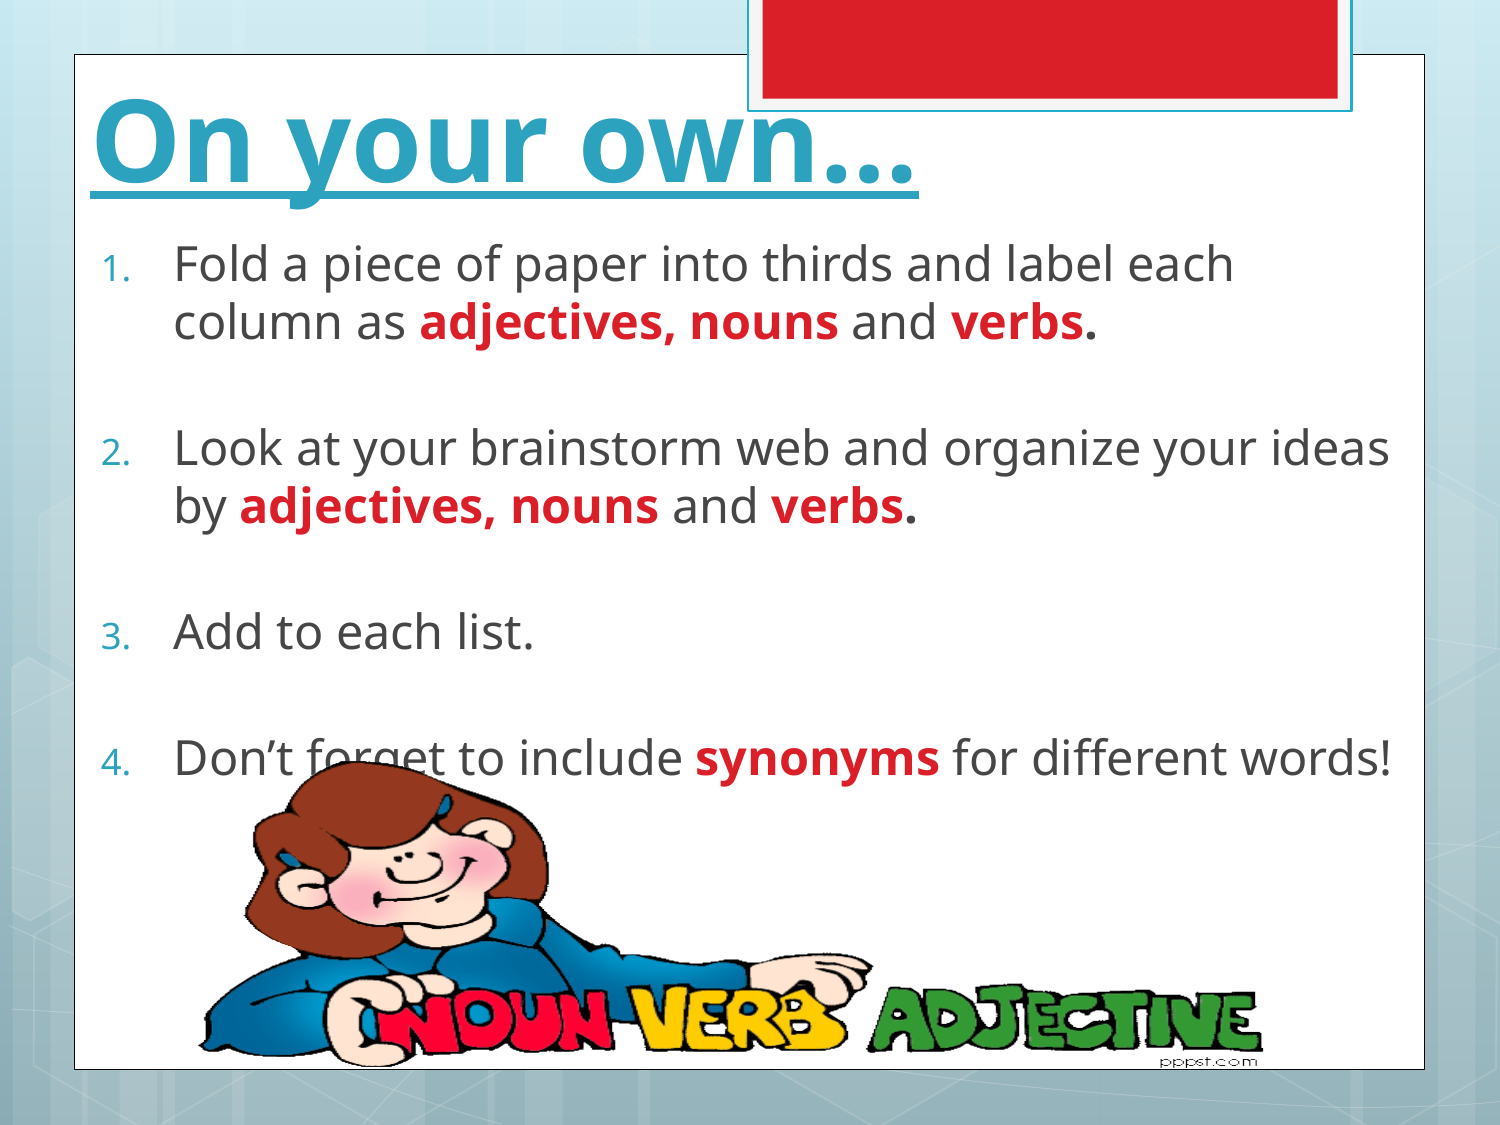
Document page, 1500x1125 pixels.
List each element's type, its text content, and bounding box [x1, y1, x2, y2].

list Fold a piece of paper into thirds and label each column as adjectives, nouns and verbs. Look at your brainstorm web and organize your ideas by adjectives, nouns and verbs. Add to each list. Don’t forget to include synonyms for different words! [75, 224, 1425, 801]
title On your own… [75, 24, 1425, 213]
picture [174, 749, 1301, 1076]
